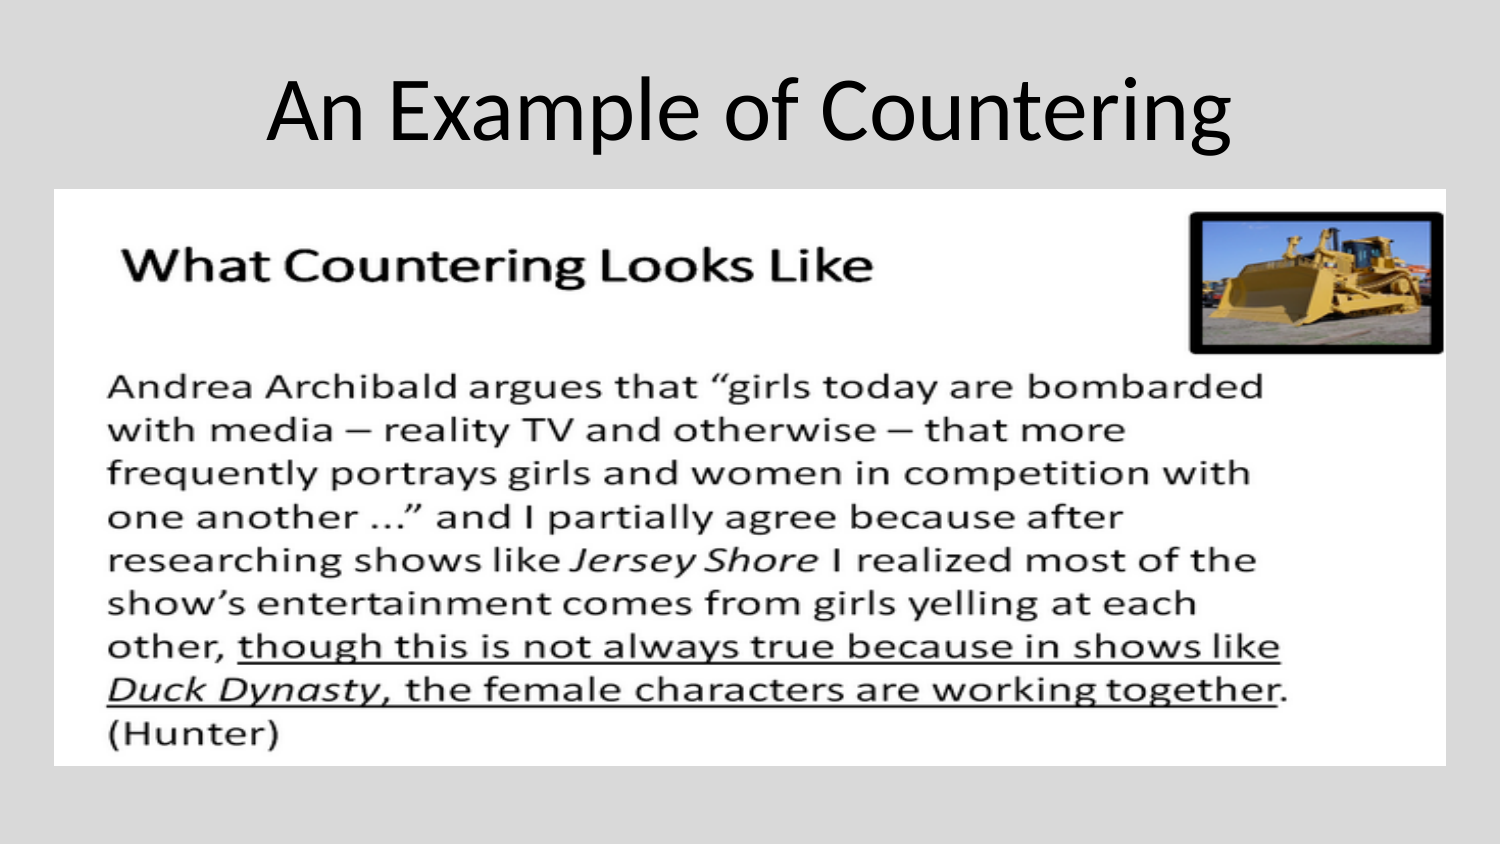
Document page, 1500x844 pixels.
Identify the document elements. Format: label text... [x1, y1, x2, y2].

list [54, 188, 1446, 766]
title An Example of Countering [75, 33, 1425, 175]
